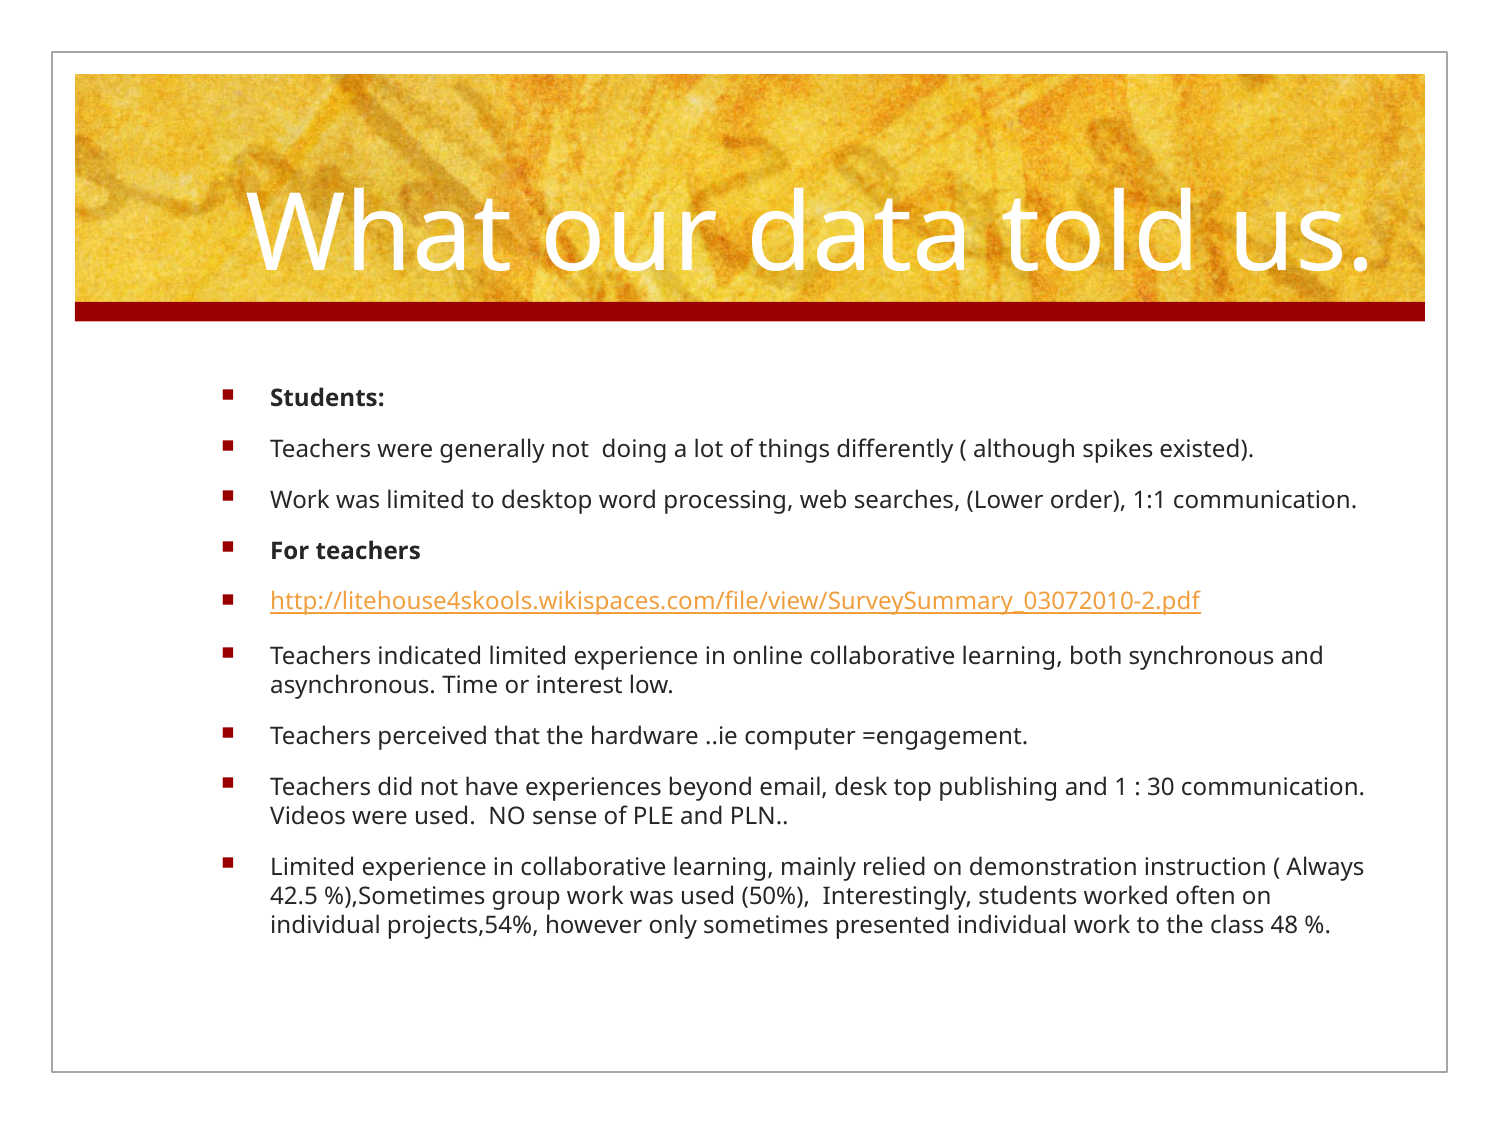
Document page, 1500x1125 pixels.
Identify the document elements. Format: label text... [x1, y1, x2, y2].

list Students: Teachers were generally not doing a lot of things differently ( although spikes existed). Work was limited to desktop word processing, web searches, (Lower order), 1:1 communication. For teachers http://litehouse4skools.wikispaces.com/file/view/SurveySummary_03072010-2.pdf Teachers indicated limited experience in online collaborative learning, both synchronous and asynchronous. Time or interest low. Teachers perceived that the hardware ..ie computer =engagement. Teachers did not have experiences beyond email, desk top publishing and 1 : 30 communication. Videos were used. NO sense of PLE and PLN.. Limited experience in collaborative learning, mainly relied on demonstration instruction ( Always 42.5 %),Sometimes group work was used (50%), Interestingly, students worked often on individual projects,54%, however only sometimes presented individual work to the class 48 %. [206, 375, 1392, 1005]
title What our data told us. [108, 74, 1392, 292]
picture [75, 74, 1425, 301]
